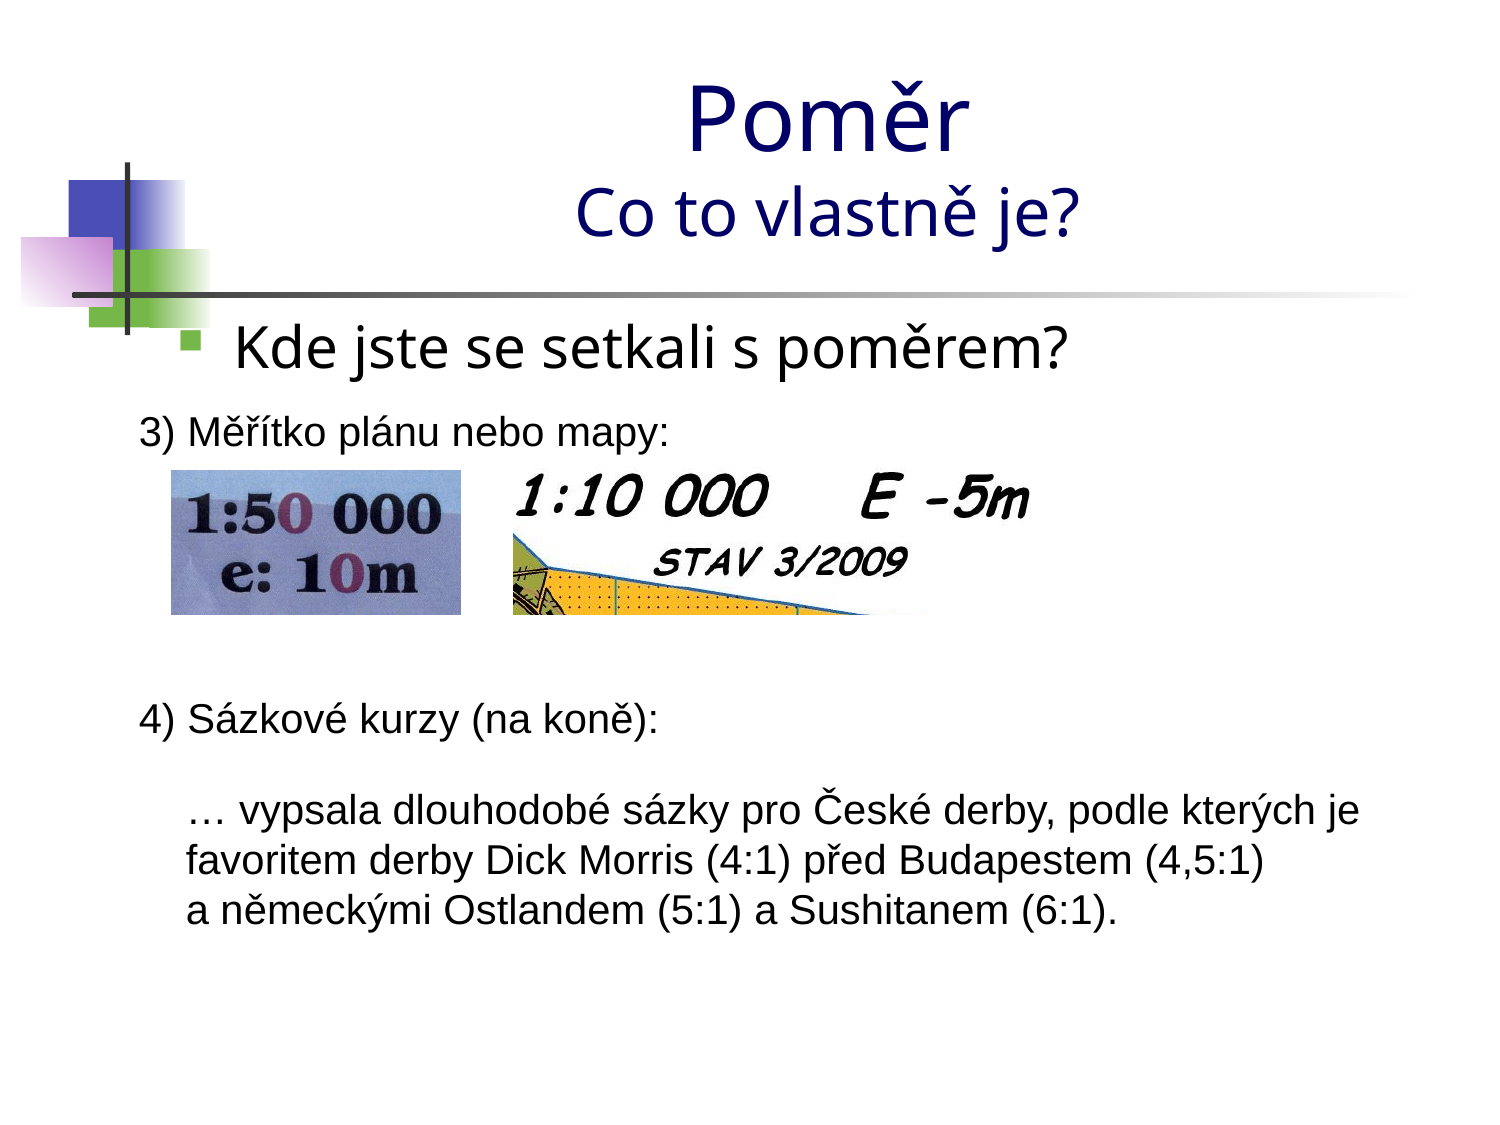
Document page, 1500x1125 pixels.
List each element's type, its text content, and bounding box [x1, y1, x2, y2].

text_box … vypsala dlouhodobé sázky pro České derby, podle kterých je favoritem derby Dick Morris (4:1) před Budapestem (4,5:1) a německými Ostlandem (5:1) a Sushitanem (6:1). [171, 775, 1376, 940]
title Poměr Co to vlastně je? [188, 34, 1468, 276]
list Kde jste se setkali s poměrem? [147, 302, 1165, 386]
picture [170, 470, 461, 615]
text_box 3) Měřítko plánu nebo mapy: [123, 397, 691, 462]
text_box 4) Sázkové kurzy (na koně): [123, 684, 781, 750]
picture [513, 457, 1048, 615]
